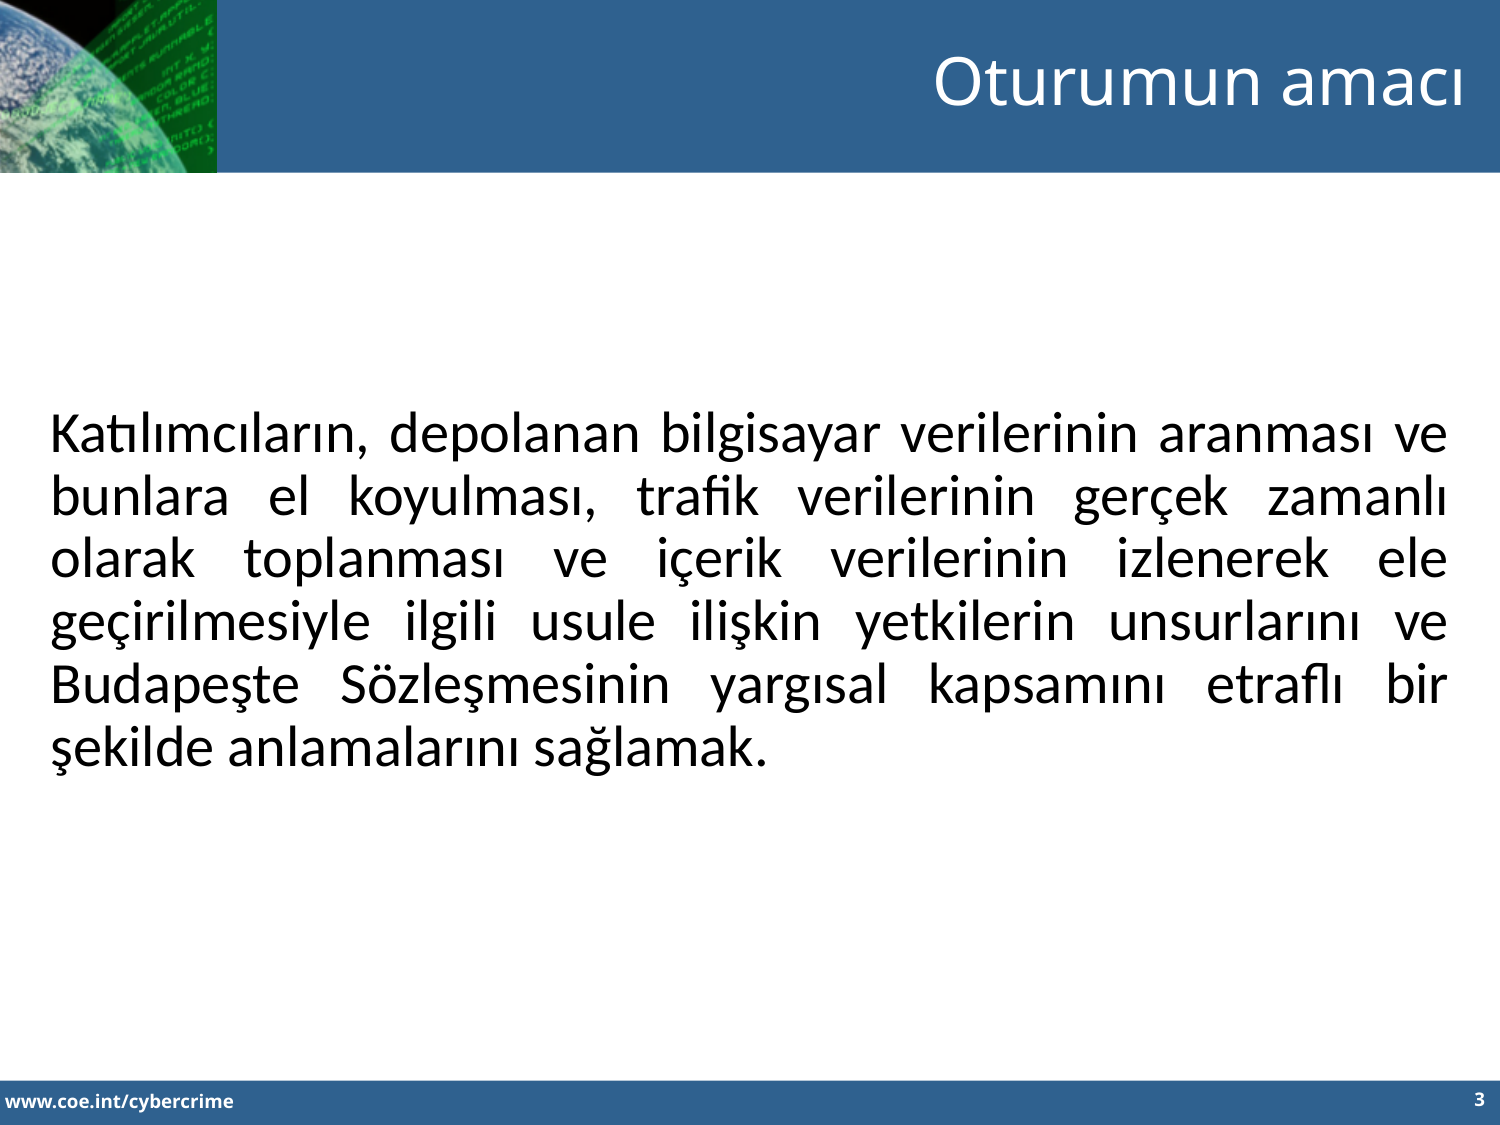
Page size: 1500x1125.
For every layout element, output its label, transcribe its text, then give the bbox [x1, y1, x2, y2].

picture [0, 1, 217, 173]
text_box Oturumun amacı [230, 31, 1483, 126]
list Katılımcıların, depolanan bilgisayar verilerinin aranması ve bunlara el koyulması, trafik verilerinin gerçek zamanlı olarak toplanması ve içerik verilerinin izlenerek ele geçirilmesiyle ilgili usule ilişkin yetkilerin unsurlarını ve Budapeşte Sözleşmesinin yargısal kapsamını etraflı bir şekilde anlamalarını sağlamak. [35, 394, 1465, 813]
